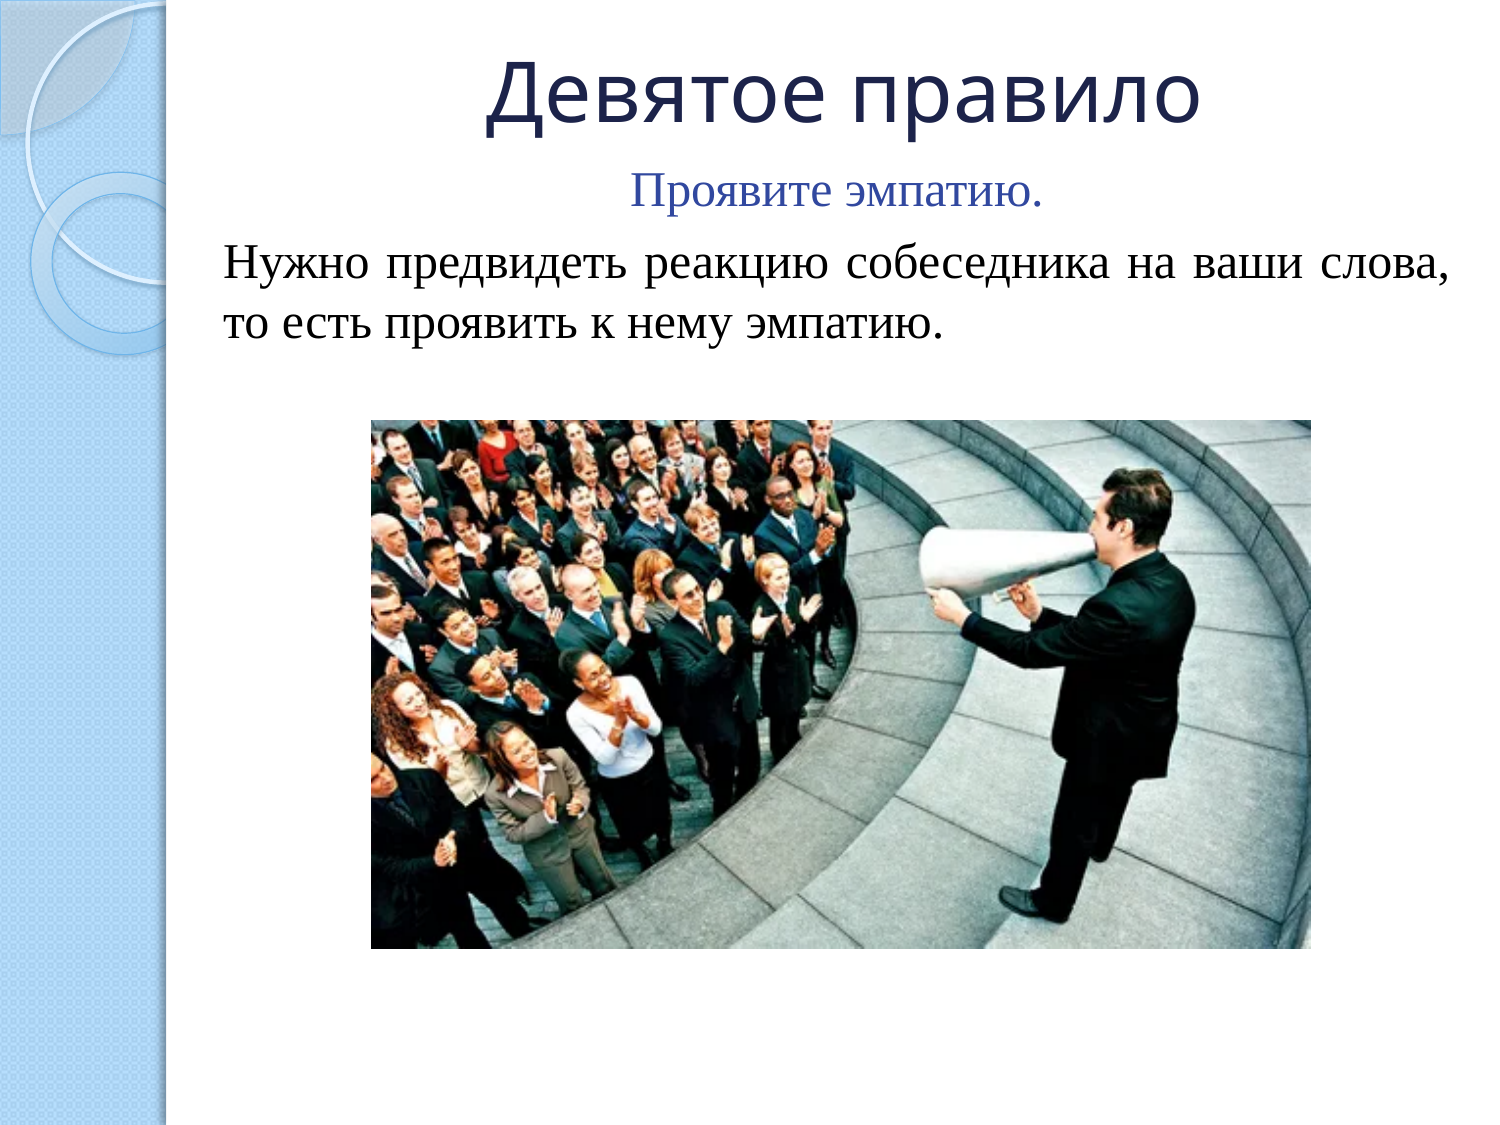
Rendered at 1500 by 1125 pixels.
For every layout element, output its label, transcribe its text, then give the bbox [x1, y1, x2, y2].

list Проявите эмпатию. Нужно предвидеть реакцию собеседника на ваши слова, то есть проявить к нему эмпатию. [194, 149, 1466, 1025]
title Девятое правило [230, 30, 1461, 147]
picture [371, 420, 1312, 950]
